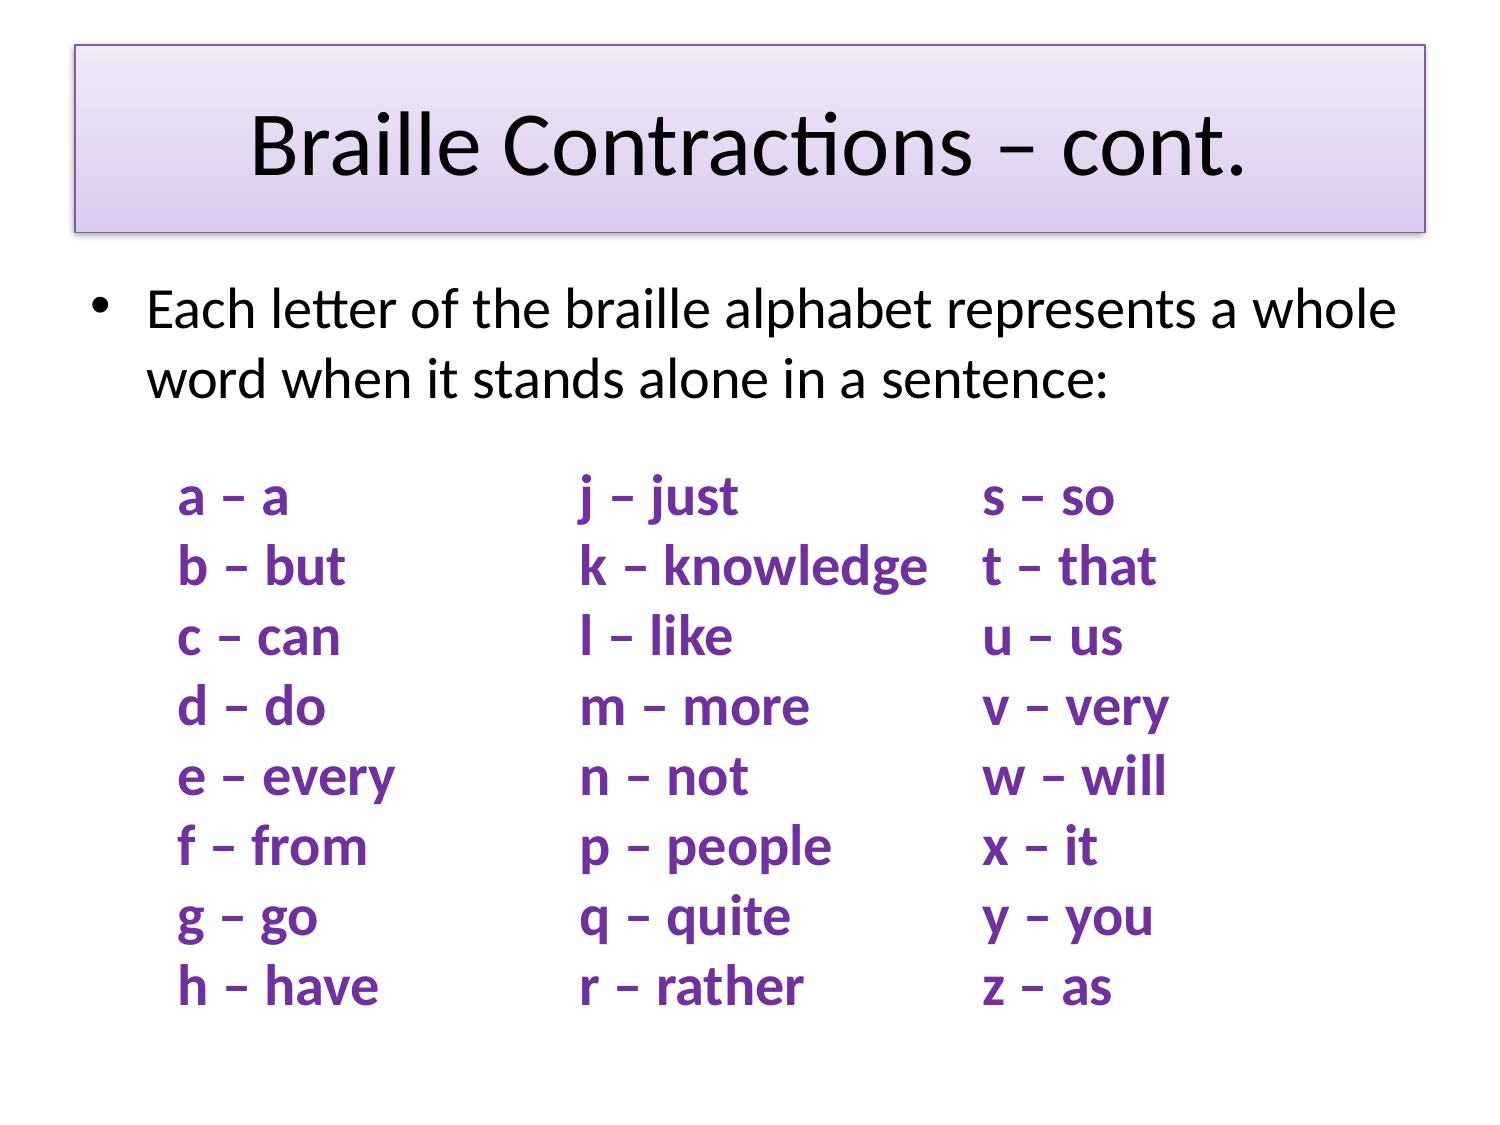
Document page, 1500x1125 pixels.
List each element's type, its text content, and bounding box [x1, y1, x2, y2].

title Braille Contractions – cont. [74, 44, 1426, 233]
text_box a – a b – but c – can d – do e – every f – from g – go h – have j – just k – knowledge l – like m – more n – not p – people q – quite r – rather s – so t – that u – us v – very w – will x – it y – you z – as [162, 449, 1400, 1076]
list Each letter of the braille alphabet represents a whole word when it stands alone in a sentence: [75, 262, 1438, 450]
